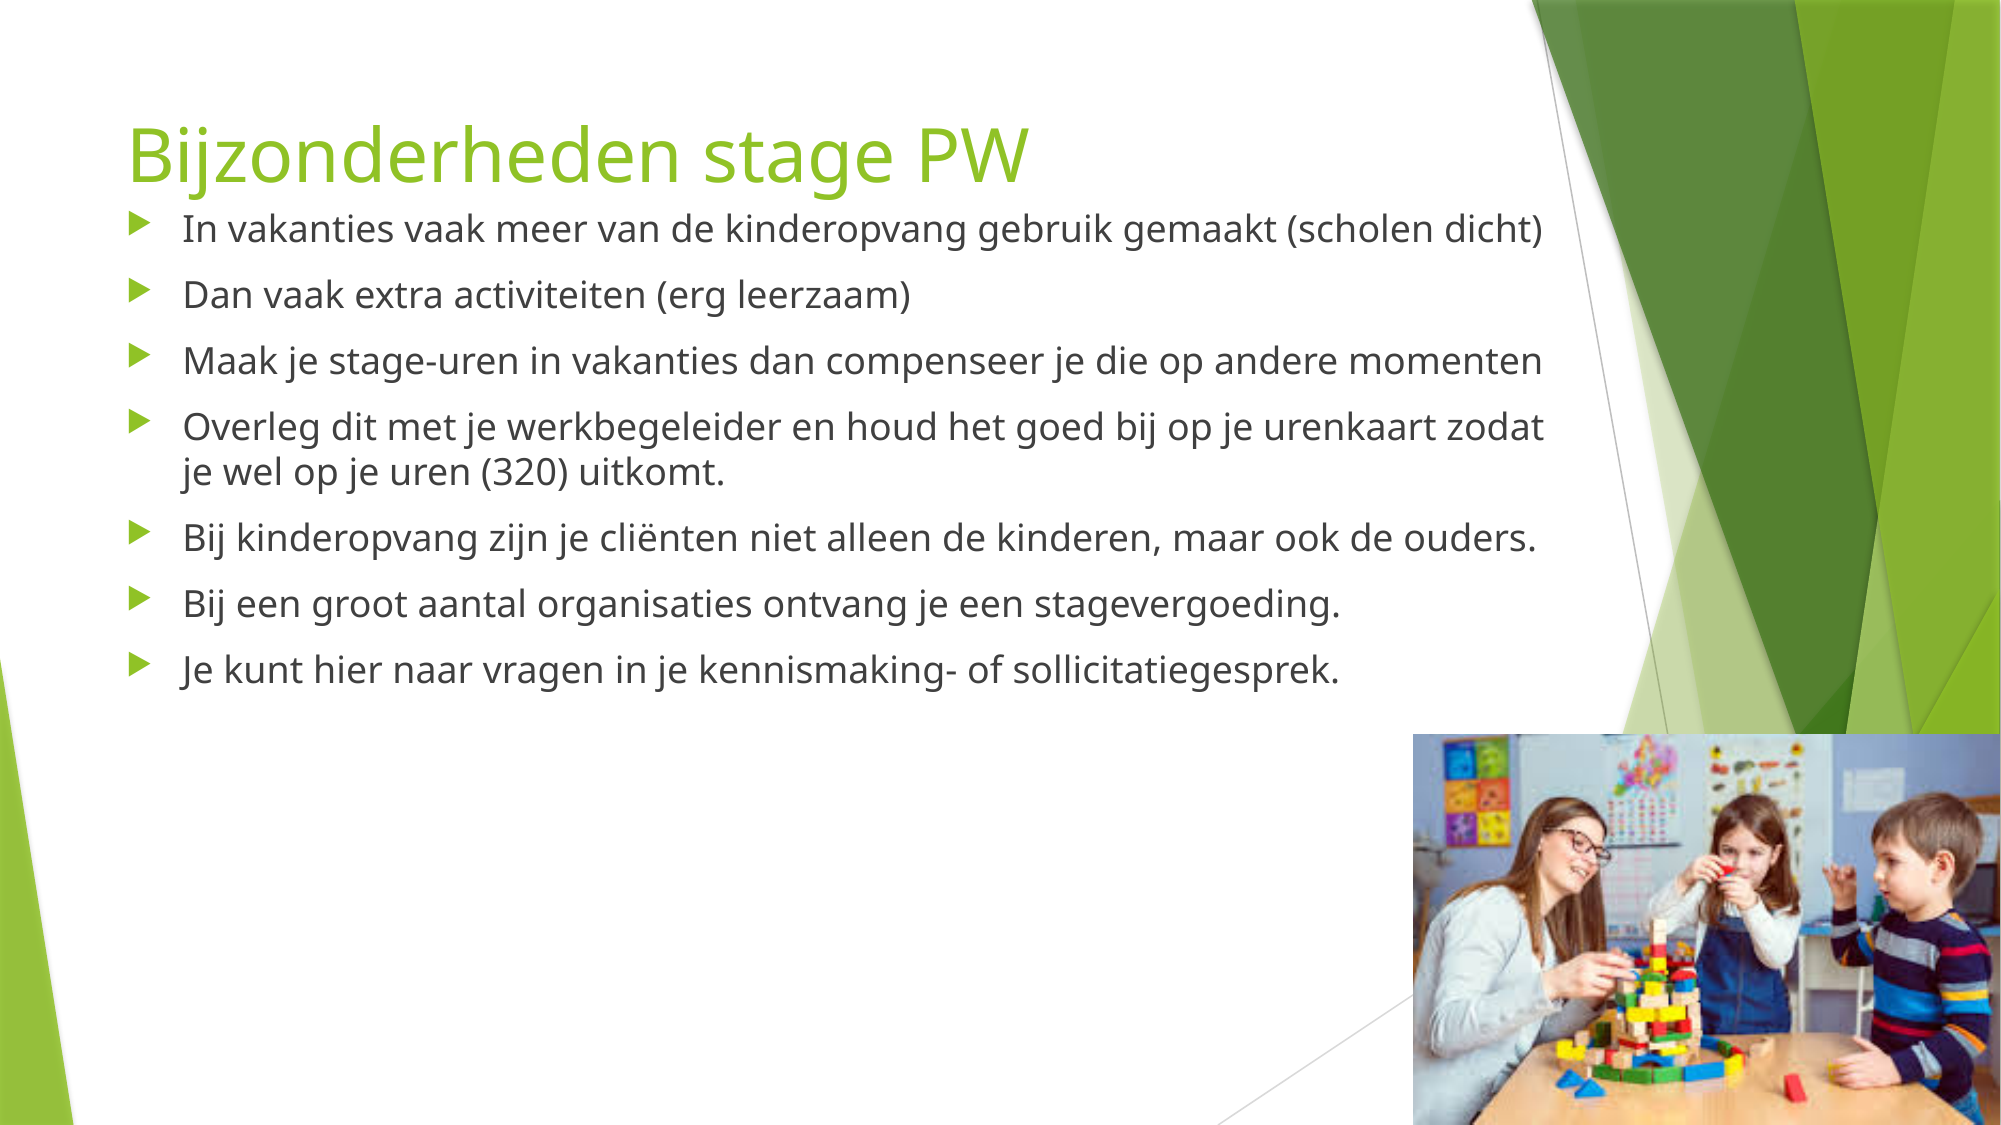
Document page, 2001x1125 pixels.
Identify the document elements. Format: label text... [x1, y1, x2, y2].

title Bijzonderheden stage PW [111, 99, 1522, 198]
list In vakanties vaak meer van de kinderopvang gebruik gemaakt (scholen dicht) Dan vaak extra activiteiten (erg leerzaam) Maak je stage-uren in vakanties dan compenseer je die op andere momenten Overleg dit met je werkbegeleider en houd het goed bij op je urenkaart zodat je wel op je uren (320) uitkomt. Bij kinderopvang zijn je cliënten niet alleen de kinderen, maar ook de ouders. Bij een groot aantal organisaties ontvang je een stagevergoeding. Je kunt hier naar vragen in je kennismaking- of sollicitatiegesprek. [111, 198, 1584, 1080]
picture [1413, 734, 2000, 1125]
